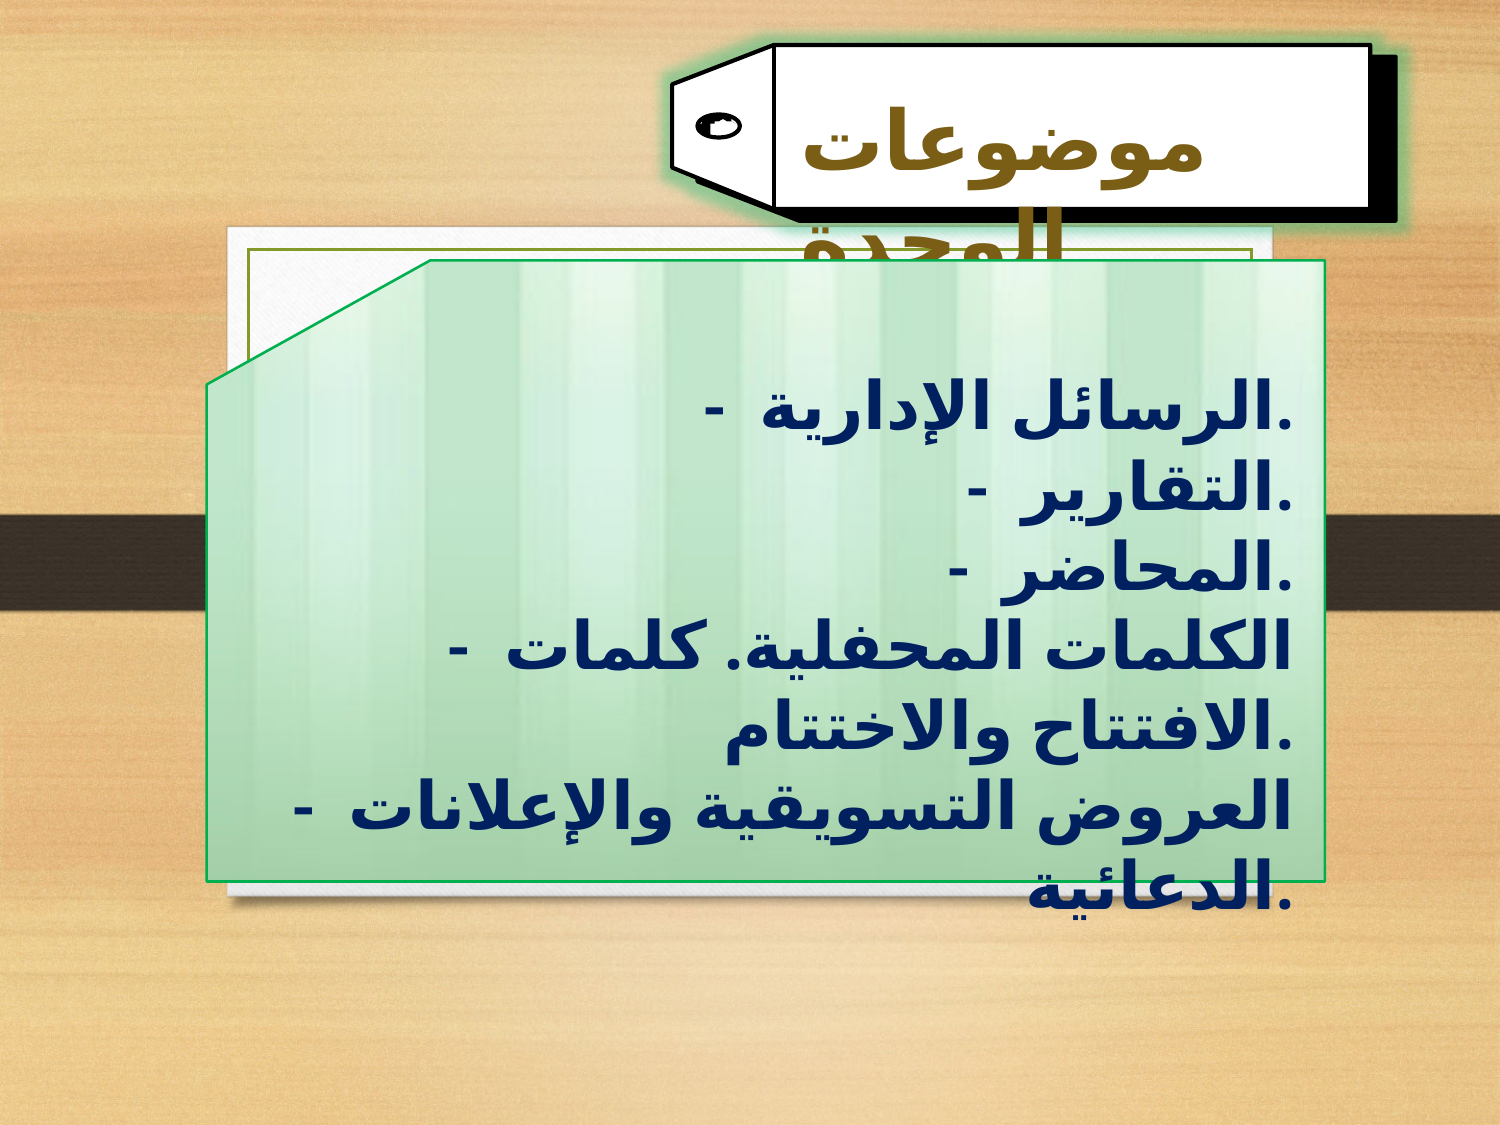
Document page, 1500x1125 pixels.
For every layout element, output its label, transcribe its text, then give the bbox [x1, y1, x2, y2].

text_box - الرسائل الإدارية. - التقارير. - المحاضر. - الكلمات المحفلية. كلمات الافتتاح والاختتام. - العروض التسويقية والإعلانات الدعائية. [260, 355, 1310, 931]
text_box موضوعات الوحدة [785, 224, 1329, 295]
text_box [205, 259, 1327, 883]
picture [0, 0, 1500, 1125]
